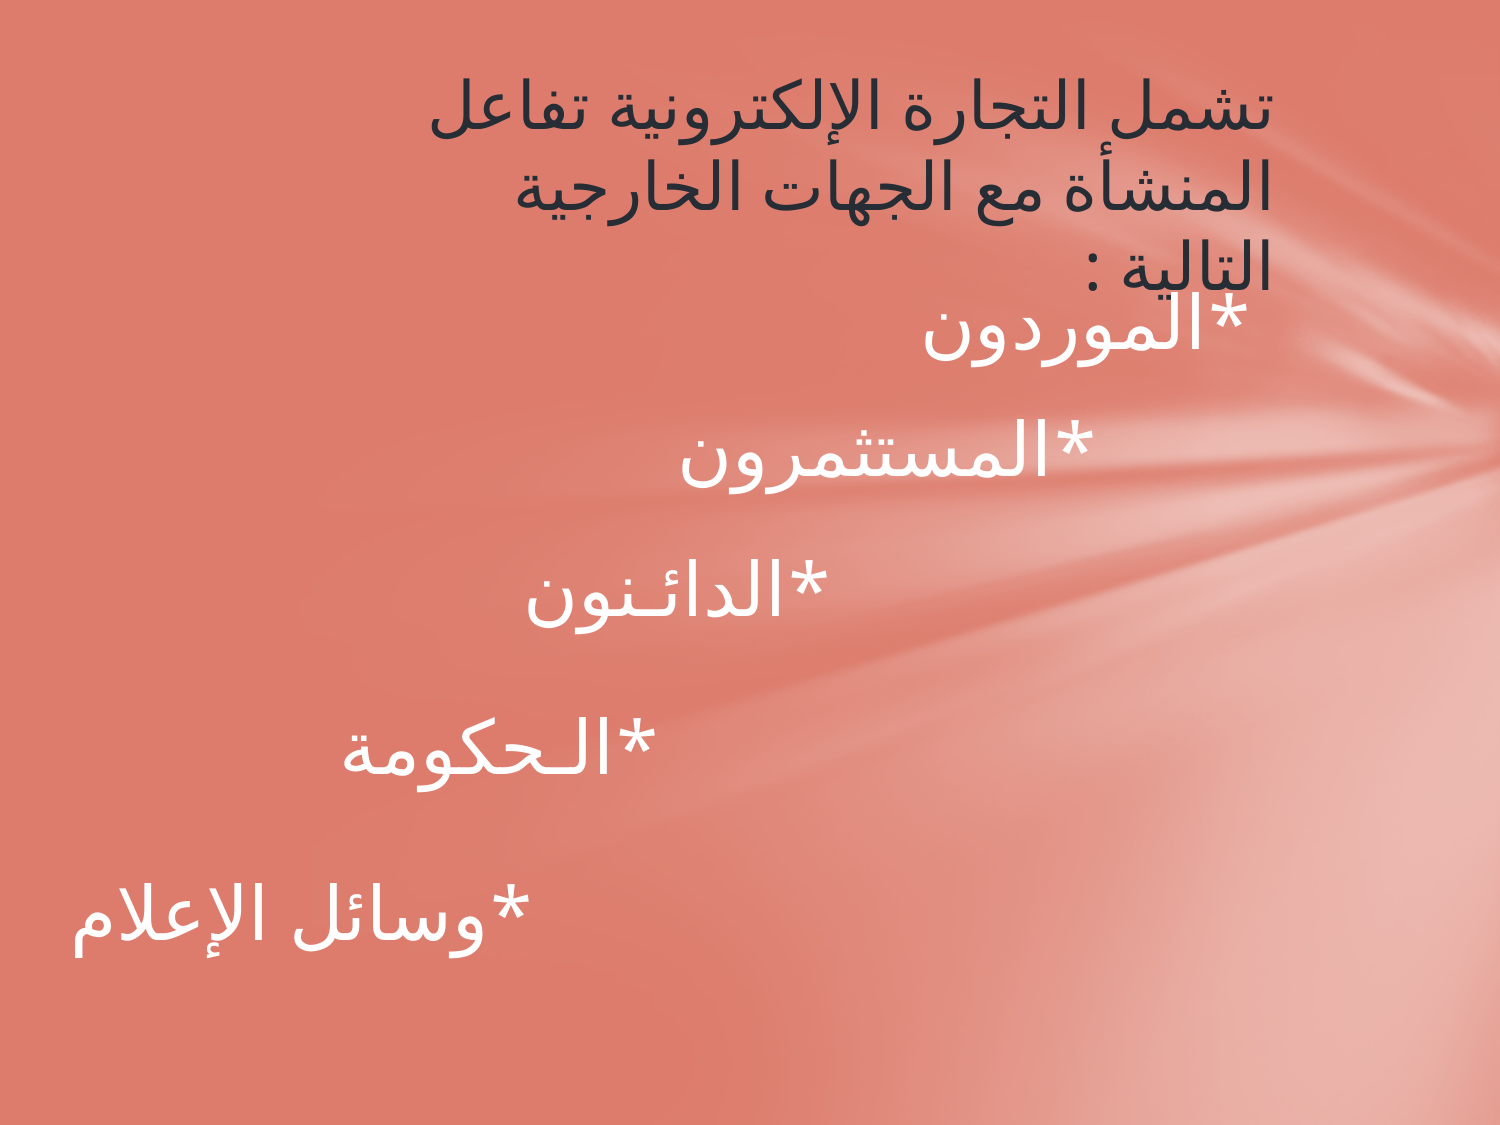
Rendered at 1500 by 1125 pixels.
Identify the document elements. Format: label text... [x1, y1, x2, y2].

text_box *الـحكومة [325, 692, 675, 798]
text_box *وسائل الإعلام [55, 857, 549, 963]
text_box *المستثمرون [662, 394, 1113, 500]
text_box *الدائـنون [508, 534, 847, 639]
text_box تشمل التجارة الإلكترونية تفاعل المنشأة مع الجهات الخارجية التالية : [395, 55, 1291, 311]
text_box *الموردون [879, 267, 1267, 372]
